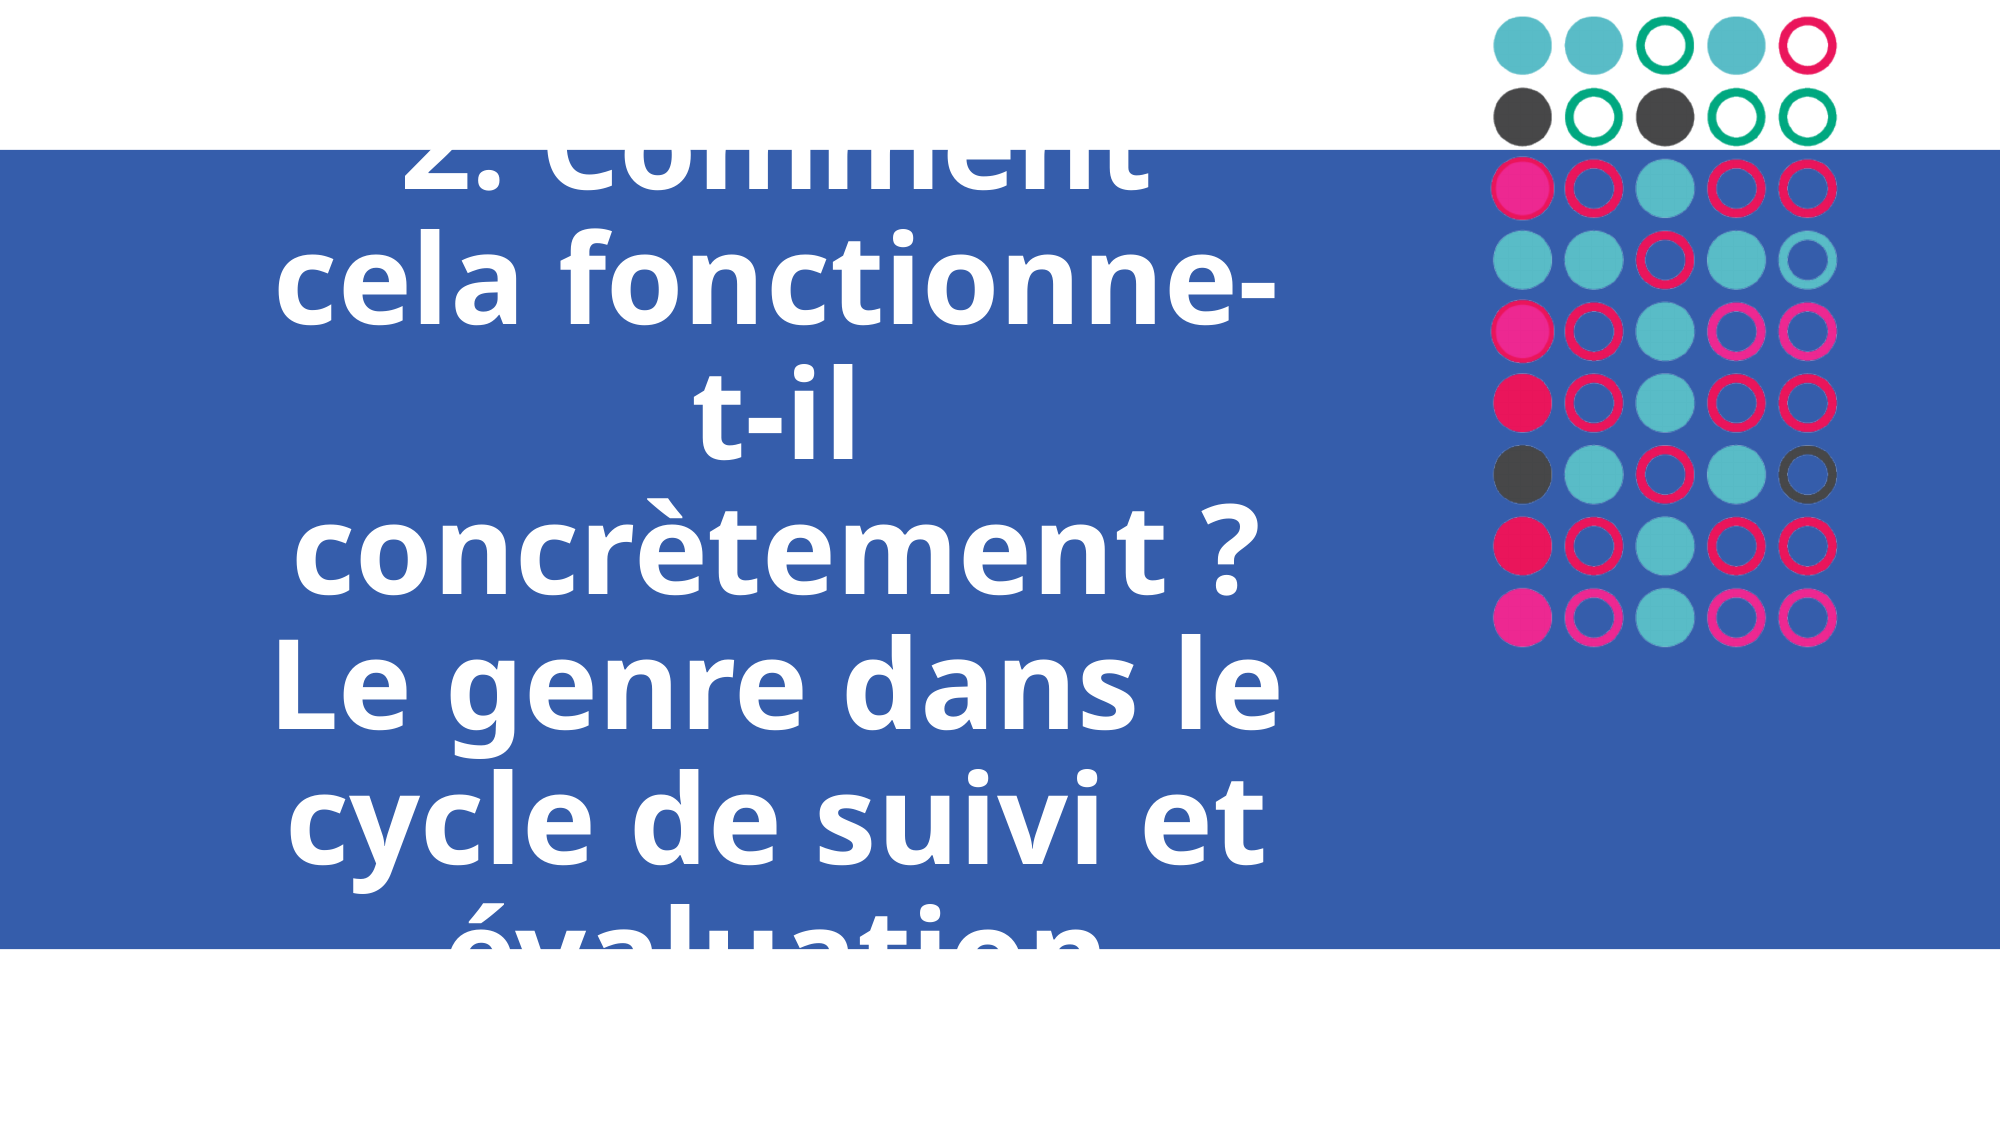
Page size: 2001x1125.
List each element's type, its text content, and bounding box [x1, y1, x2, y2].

picture [1486, 8, 1840, 655]
title 2. Comment cela fonctionne-t-il concrètement ? Le genre dans le cycle de suivi et évaluation [243, 299, 1311, 808]
